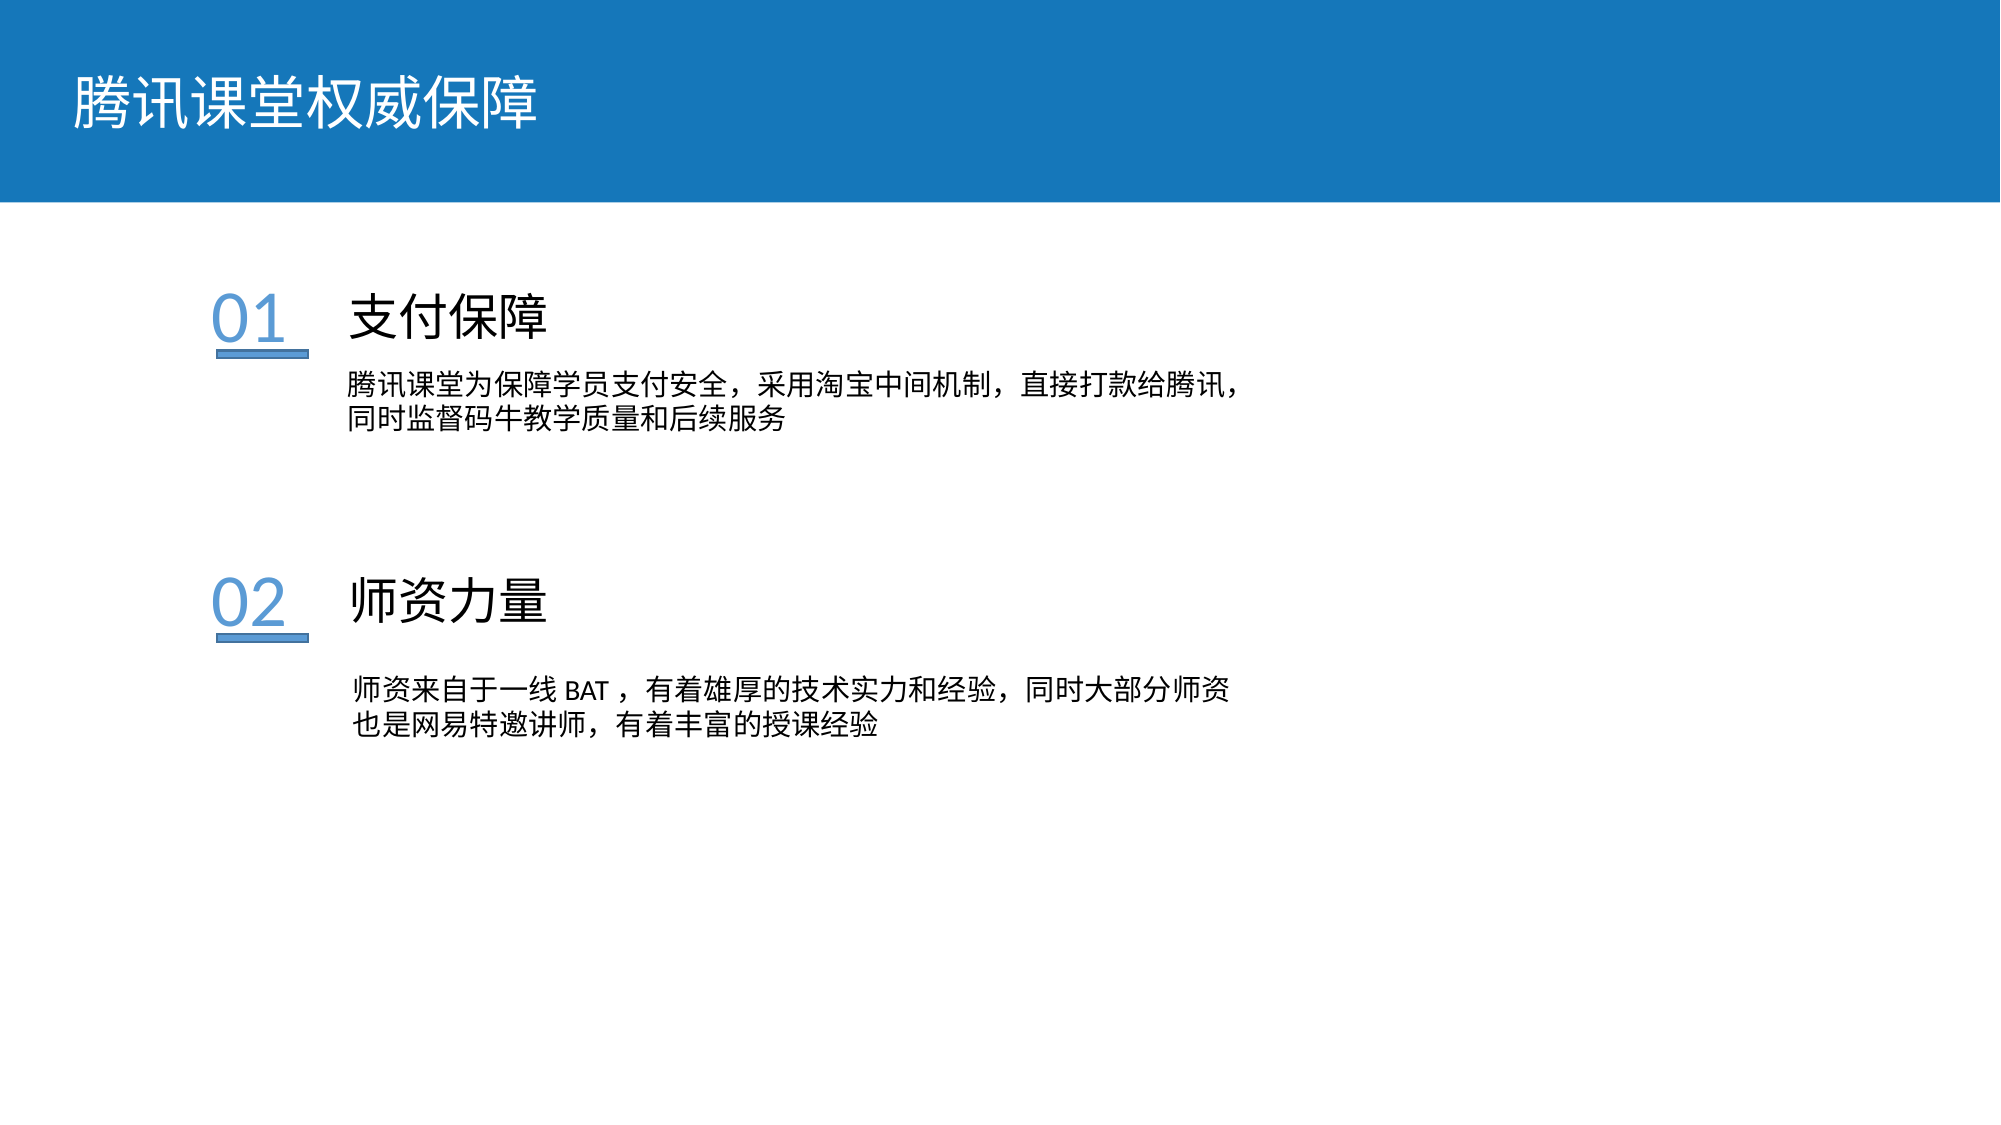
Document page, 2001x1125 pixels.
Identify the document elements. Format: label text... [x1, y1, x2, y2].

text_box 师资力量 [333, 562, 675, 638]
text_box 师资来自于一线BAT，有着雄厚的技术实力和经验，同时大部分师资也是网易特邀讲师，有着丰富的授课经验 [338, 663, 1270, 749]
text_box 腾讯课堂为保障学员支付安全，采用淘宝中间机制，直接打款给腾讯，同时监督码牛教学质量和后续服务 [333, 358, 1265, 443]
text_box [216, 633, 309, 643]
text_box [216, 349, 309, 359]
text_box 腾讯课堂权威保障 [62, 53, 1938, 149]
text_box 01 [196, 260, 538, 366]
text_box 支付保障 [333, 278, 675, 354]
text_box 02 [196, 544, 538, 649]
text_box [0, 0, 2000, 203]
